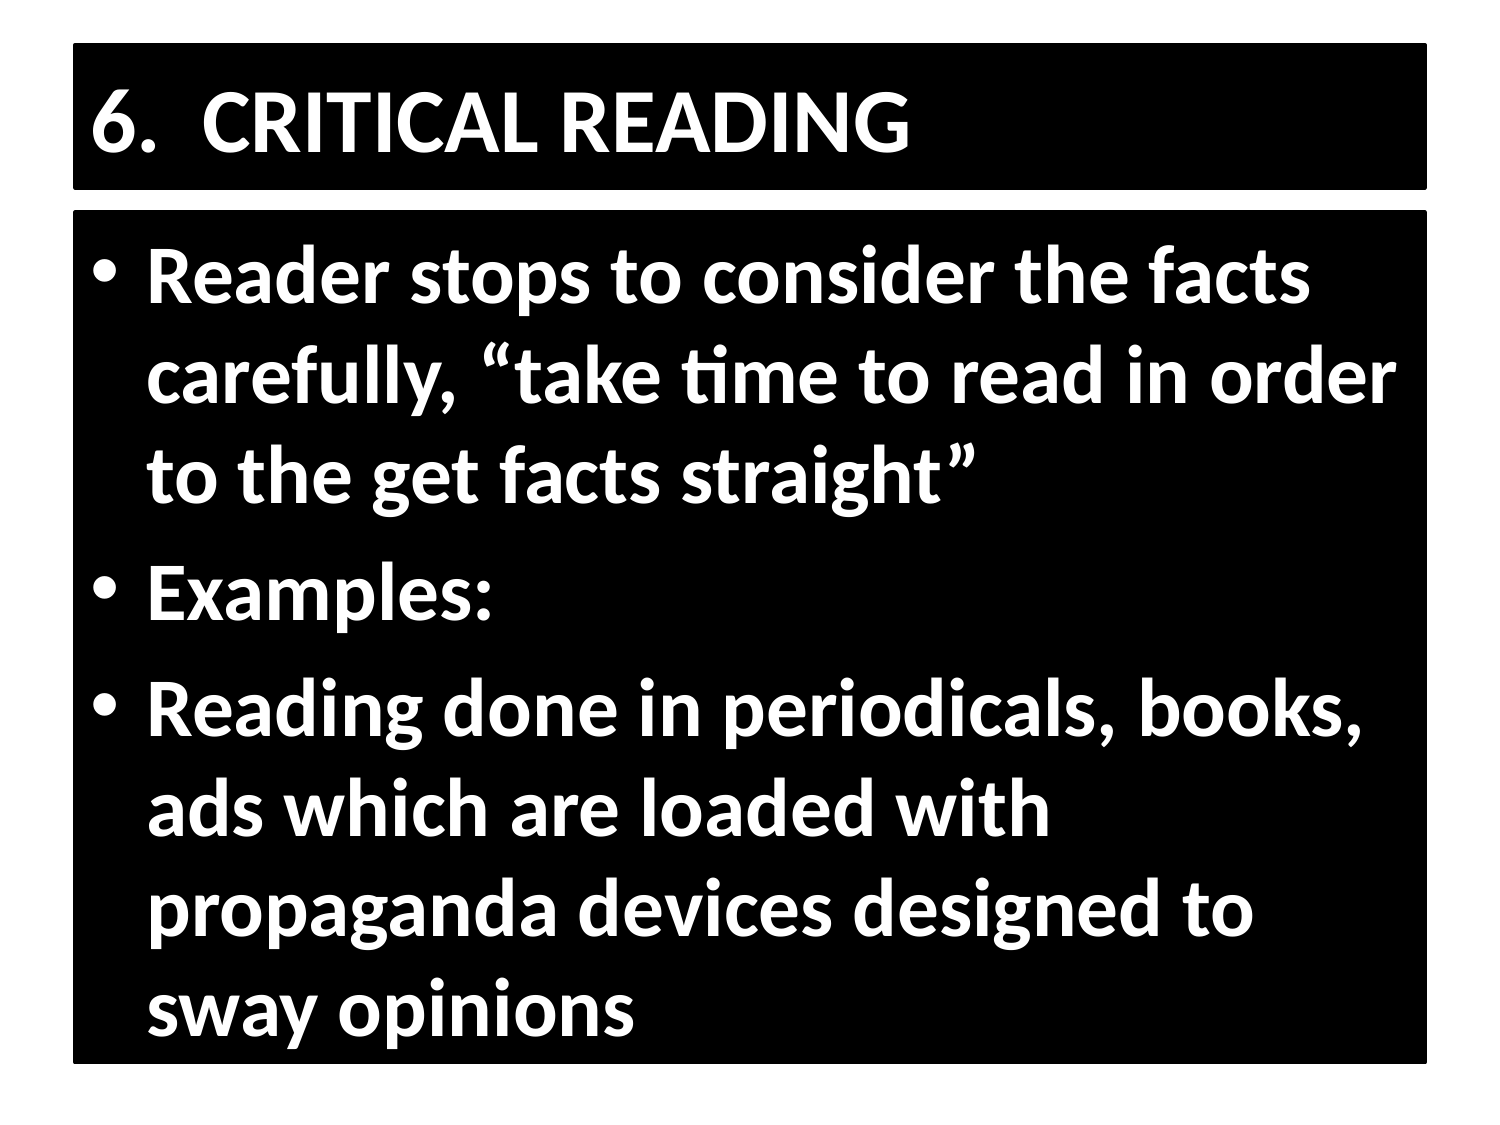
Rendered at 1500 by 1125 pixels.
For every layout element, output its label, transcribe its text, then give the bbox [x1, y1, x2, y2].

title 6. CRITICAL READING [73, 43, 1427, 190]
list Reader stops to consider the facts carefully, “take time to read in order to the get facts straight” Examples: Reading done in periodicals, books, ads which are loaded with propaganda devices designed to sway opinions [73, 210, 1427, 1064]
